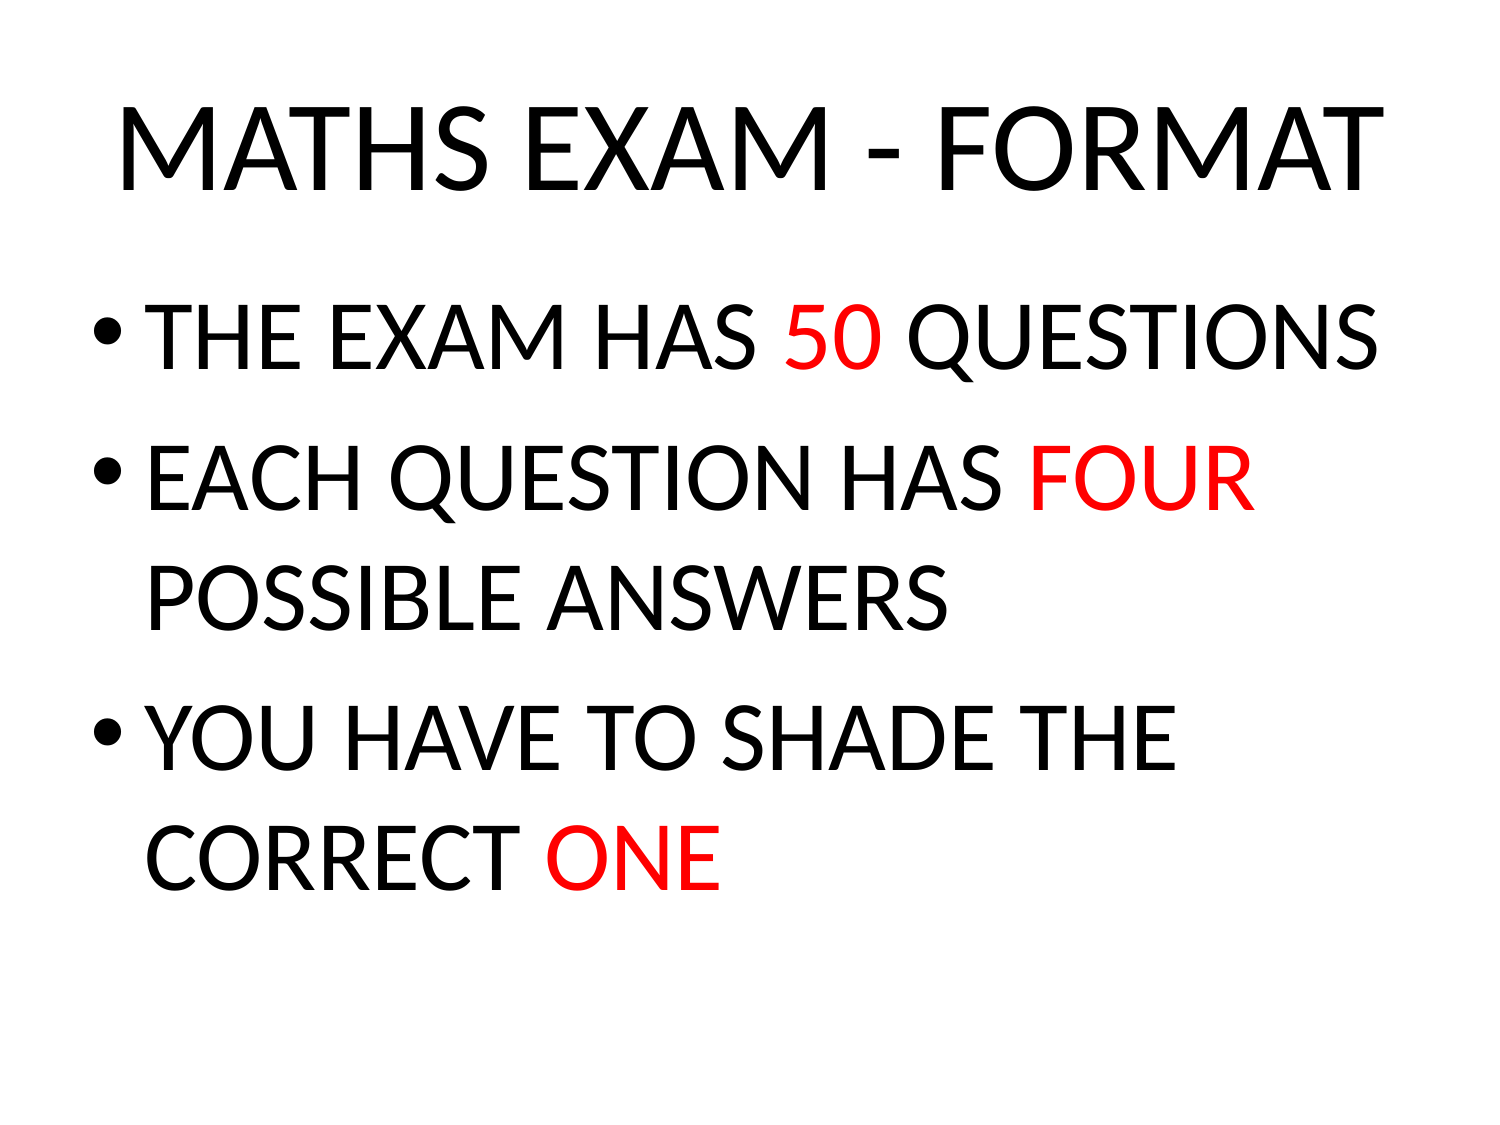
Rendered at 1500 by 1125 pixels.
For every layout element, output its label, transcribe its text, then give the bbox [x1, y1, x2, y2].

list THE EXAM HAS 50 QUESTIONS EACH QUESTION HAS FOUR POSSIBLE ANSWERS YOU HAVE TO SHADE THE CORRECT ONE [75, 262, 1425, 1005]
title MATHS EXAM - FORMAT [75, 45, 1425, 233]
